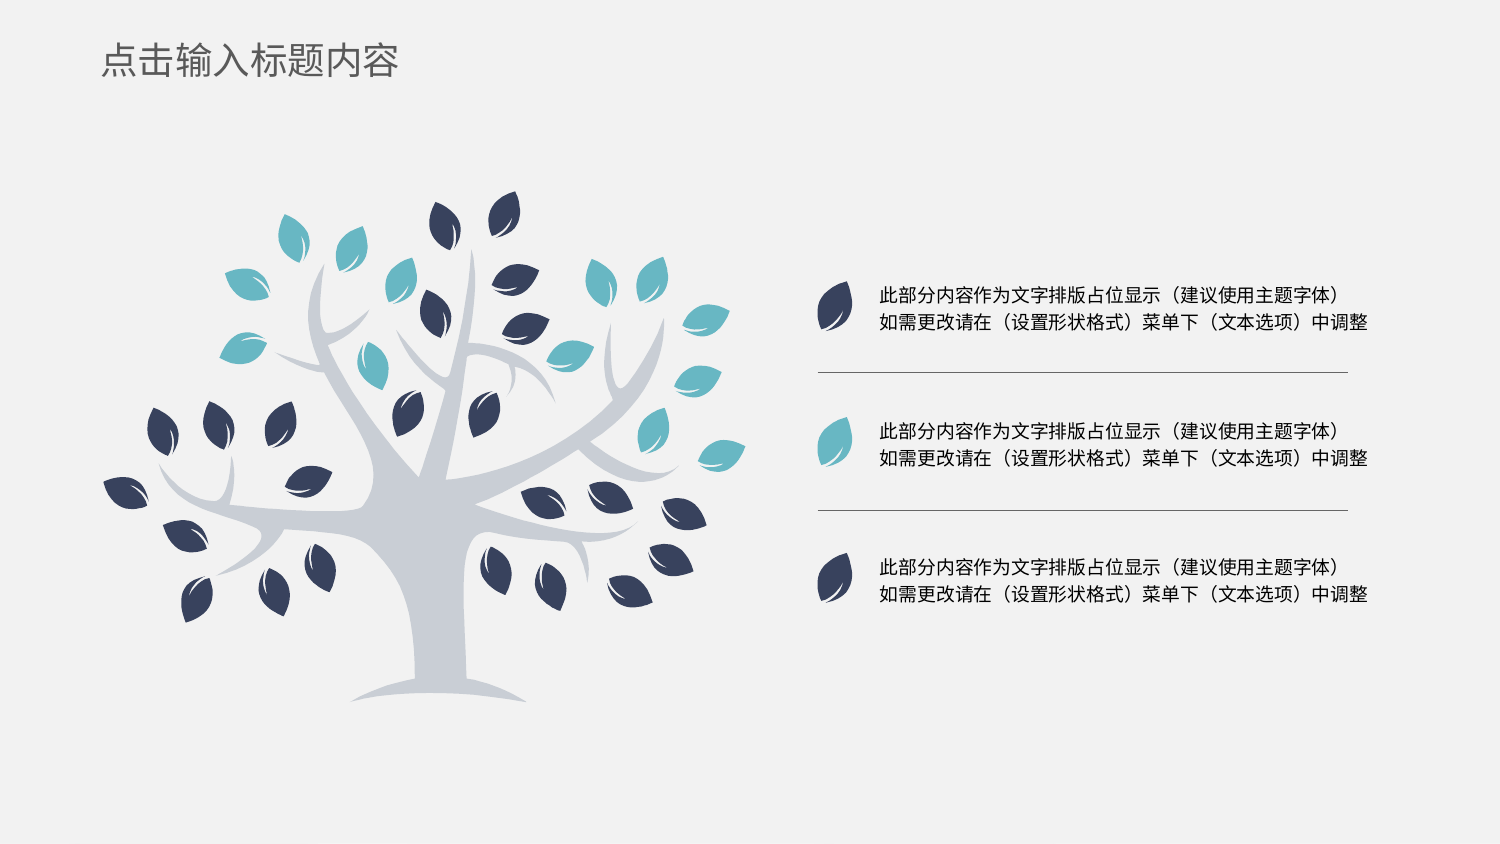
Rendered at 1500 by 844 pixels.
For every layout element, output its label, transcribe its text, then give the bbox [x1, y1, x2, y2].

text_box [102, 190, 746, 703]
text_box 点击输入标题内容 [100, 28, 450, 91]
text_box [817, 268, 1394, 616]
